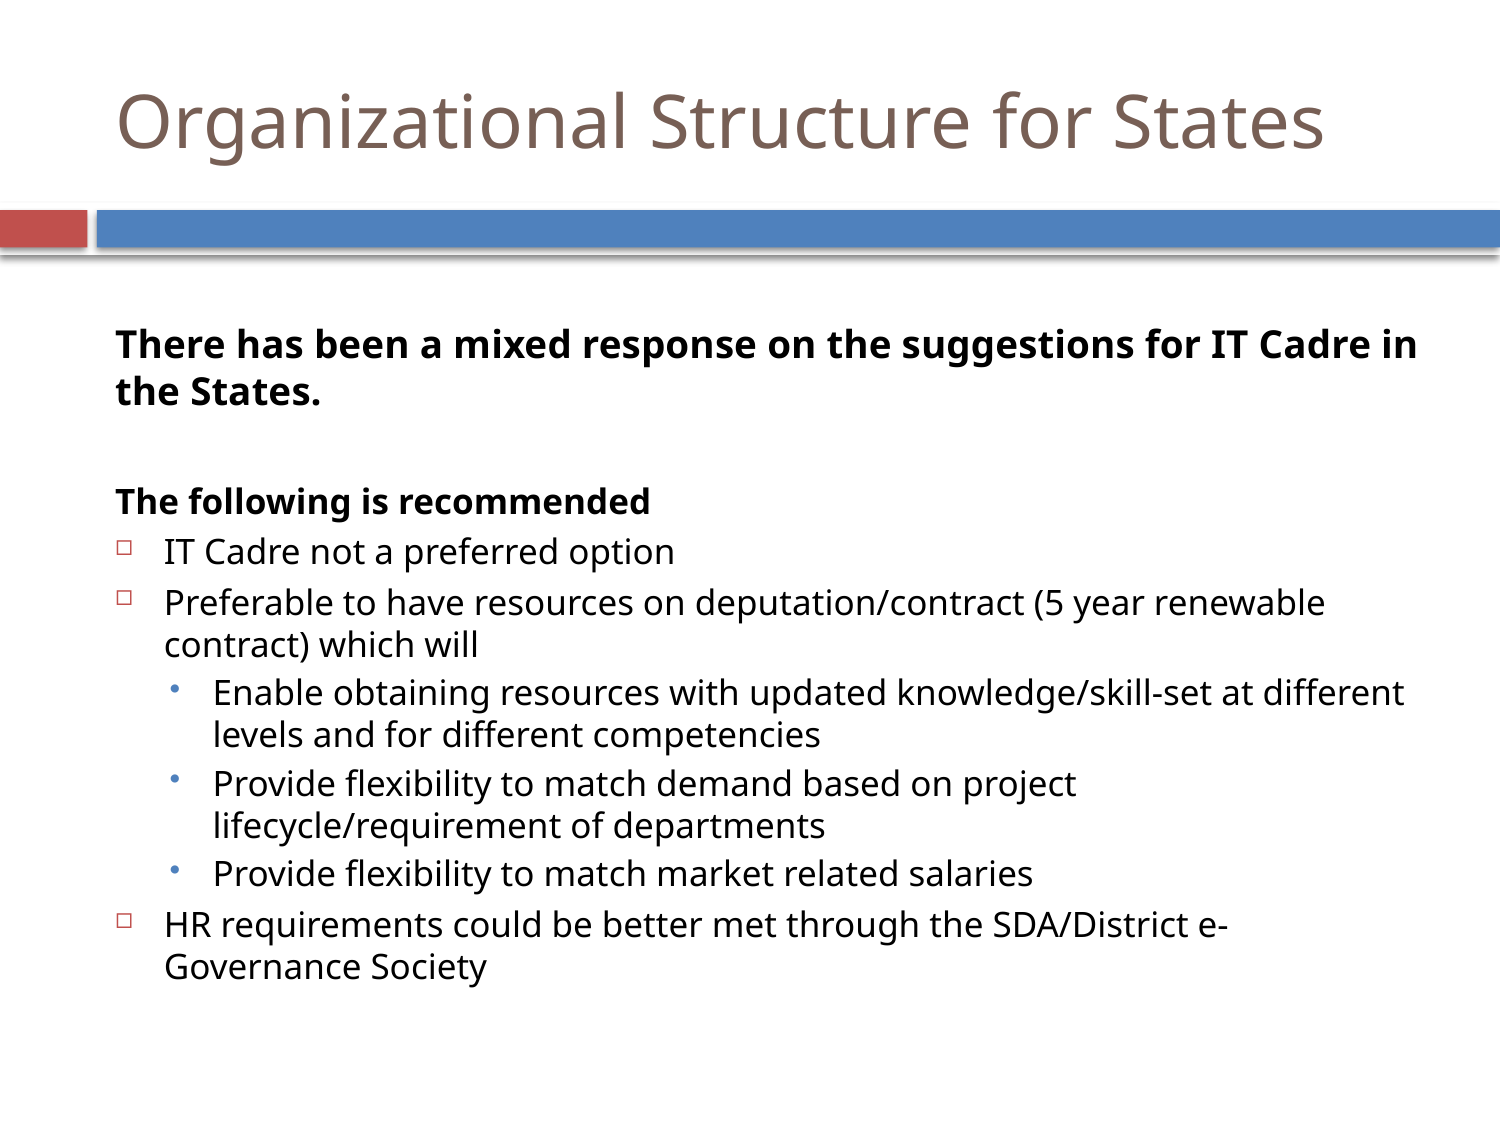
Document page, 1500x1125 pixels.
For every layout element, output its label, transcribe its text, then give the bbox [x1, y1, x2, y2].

title Organizational Structure for States [100, 37, 1438, 200]
list There has been a mixed response on the suggestions for IT Cadre in the States. The following is recommended IT Cadre not a preferred option Preferable to have resources on deputation/contract (5 year renewable contract) which will Enable obtaining resources with updated knowledge/skill-set at different levels and for different competencies Provide flexibility to match demand based on project lifecycle/requirement of departments Provide flexibility to match market related salaries HR requirements could be better met through the SDA/District e-Governance Society [100, 262, 1438, 1000]
